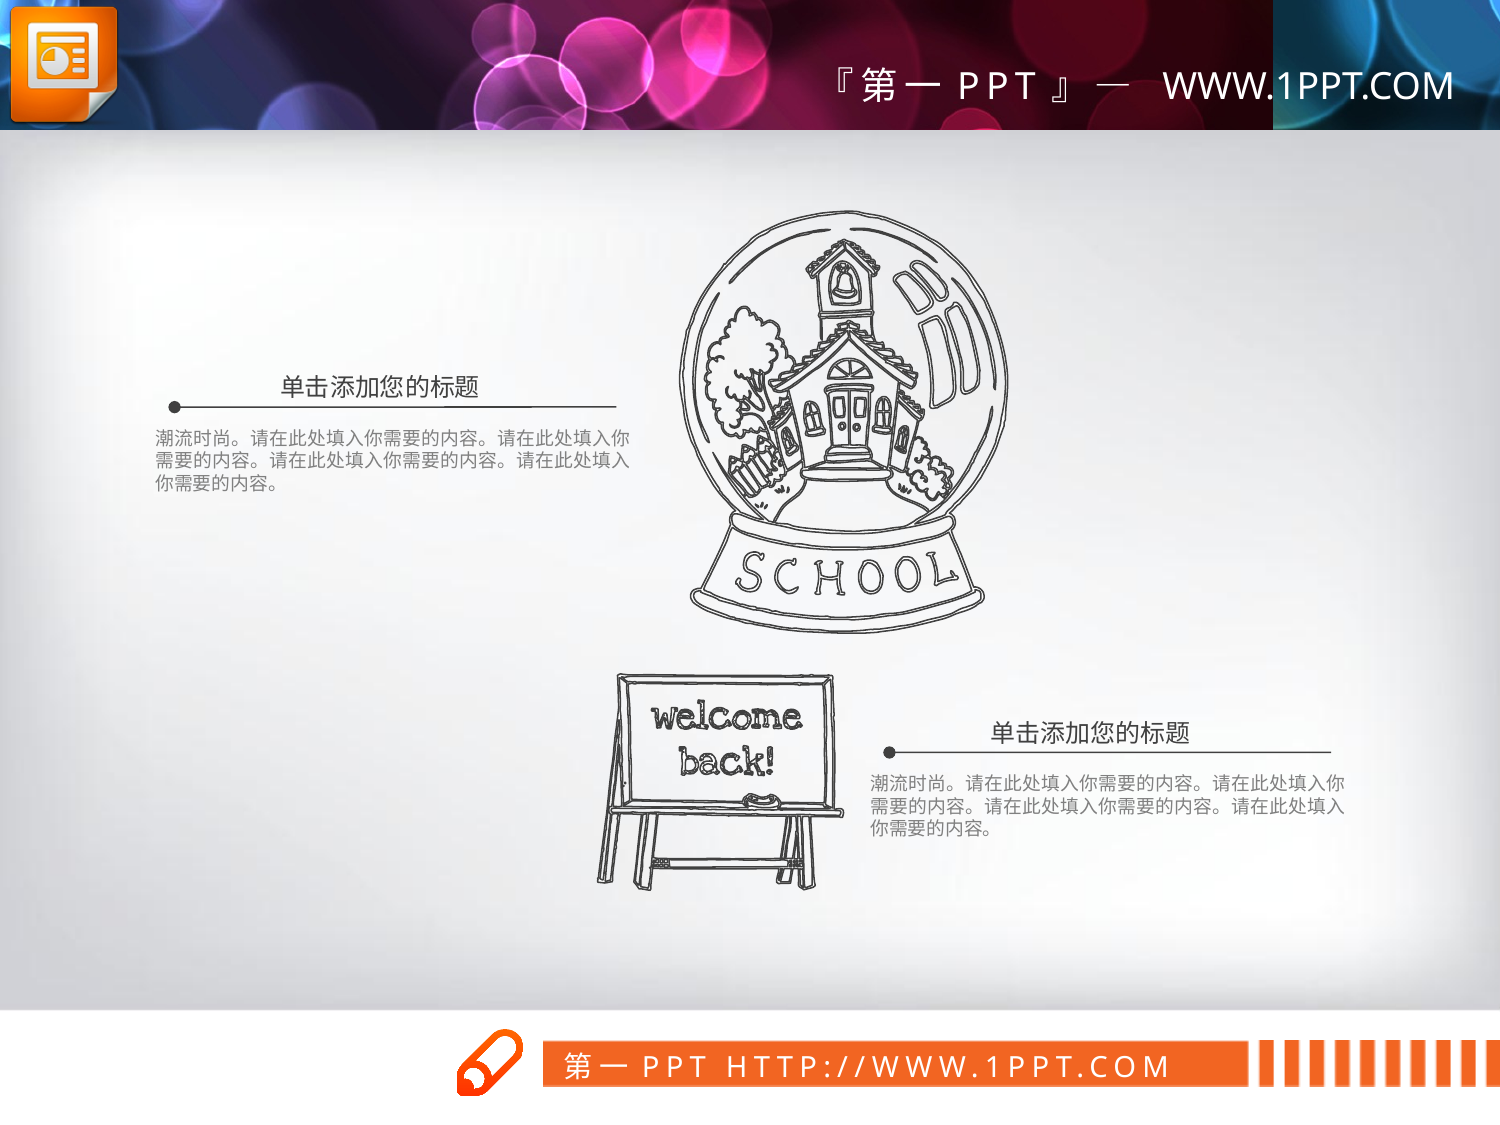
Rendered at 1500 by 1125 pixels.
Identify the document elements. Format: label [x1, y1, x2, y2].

picture [0, 0, 1500, 1012]
text_box [855, 709, 1360, 894]
picture [543, 1040, 1500, 1087]
text_box [597, 673, 844, 891]
text_box [679, 210, 1008, 634]
text_box [140, 363, 645, 526]
